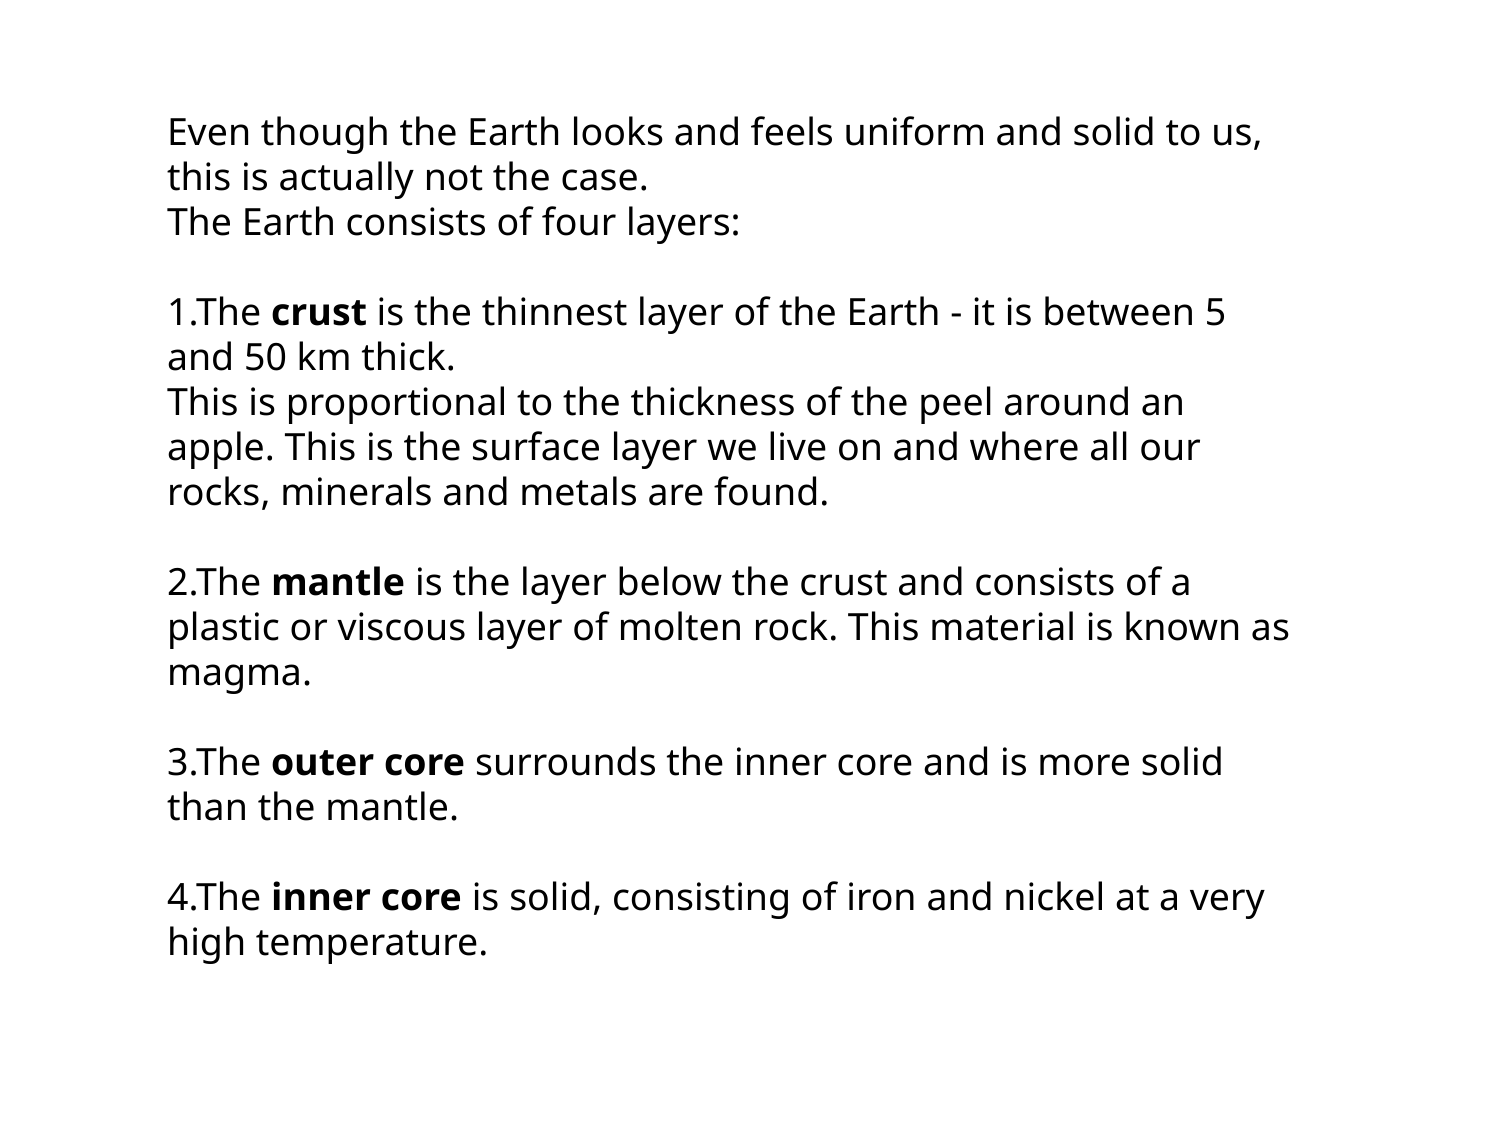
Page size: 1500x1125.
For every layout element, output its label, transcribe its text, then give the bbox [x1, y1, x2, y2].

text_box Even though the Earth looks and feels uniform and solid to us, this is actually not the case. The Earth consists of four layers: 1.The crust is the thinnest layer of the Earth - it is between 5 and 50 km thick. This is proportional to the thickness of the peel around an apple. This is the surface layer we live on and where all our rocks, minerals and metals are found. 2.The mantle is the layer below the crust and consists of a plastic or viscous layer of molten rock. This material is known as magma. 3.The outer core surrounds the inner core and is more solid than the mantle. 4.The inner core is solid, consisting of iron and nickel at a very high temperature. [152, 100, 1313, 971]
